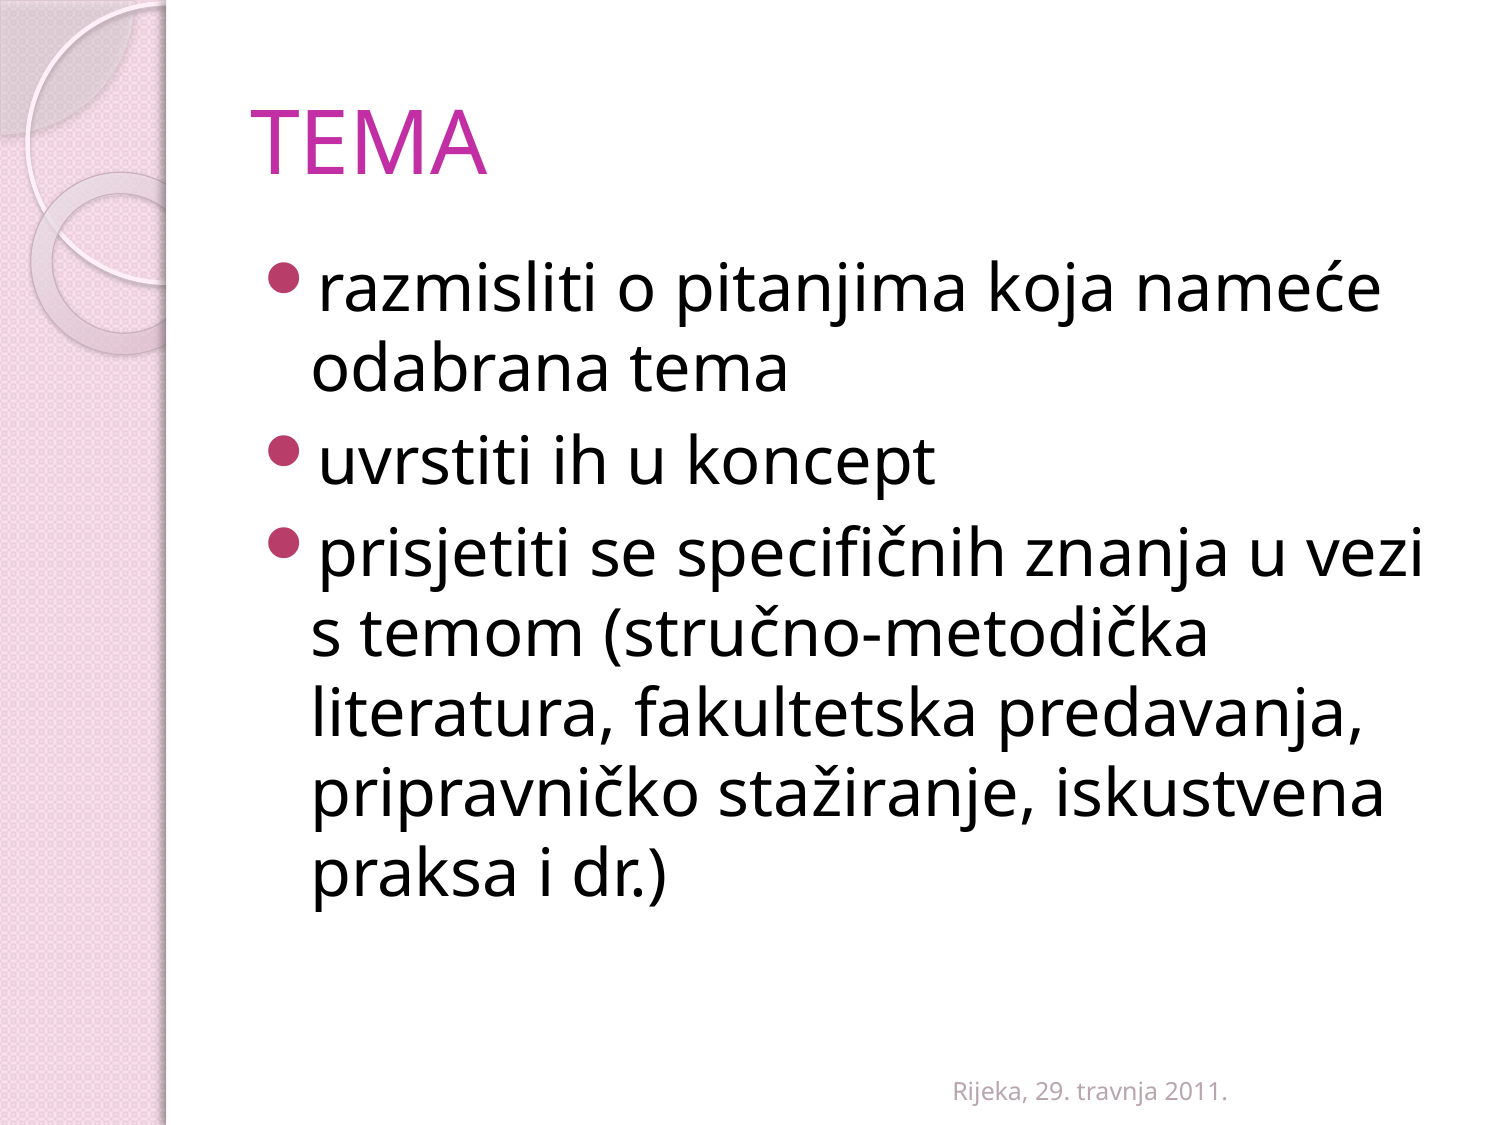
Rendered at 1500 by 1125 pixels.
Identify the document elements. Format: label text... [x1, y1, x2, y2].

footer Rijeka, 29. travnja 2011. [937, 1034, 1413, 1113]
title TEMA [235, 45, 1466, 233]
list razmisliti o pitanjima koja nameće odabrana tema uvrstiti ih u koncept prisjetiti se specifičnih znanja u vezi s temom (stručno-metodička literatura, fakultetska predavanja, pripravničko stažiranje, iskustvena praksa i dr.) [235, 237, 1466, 1026]
